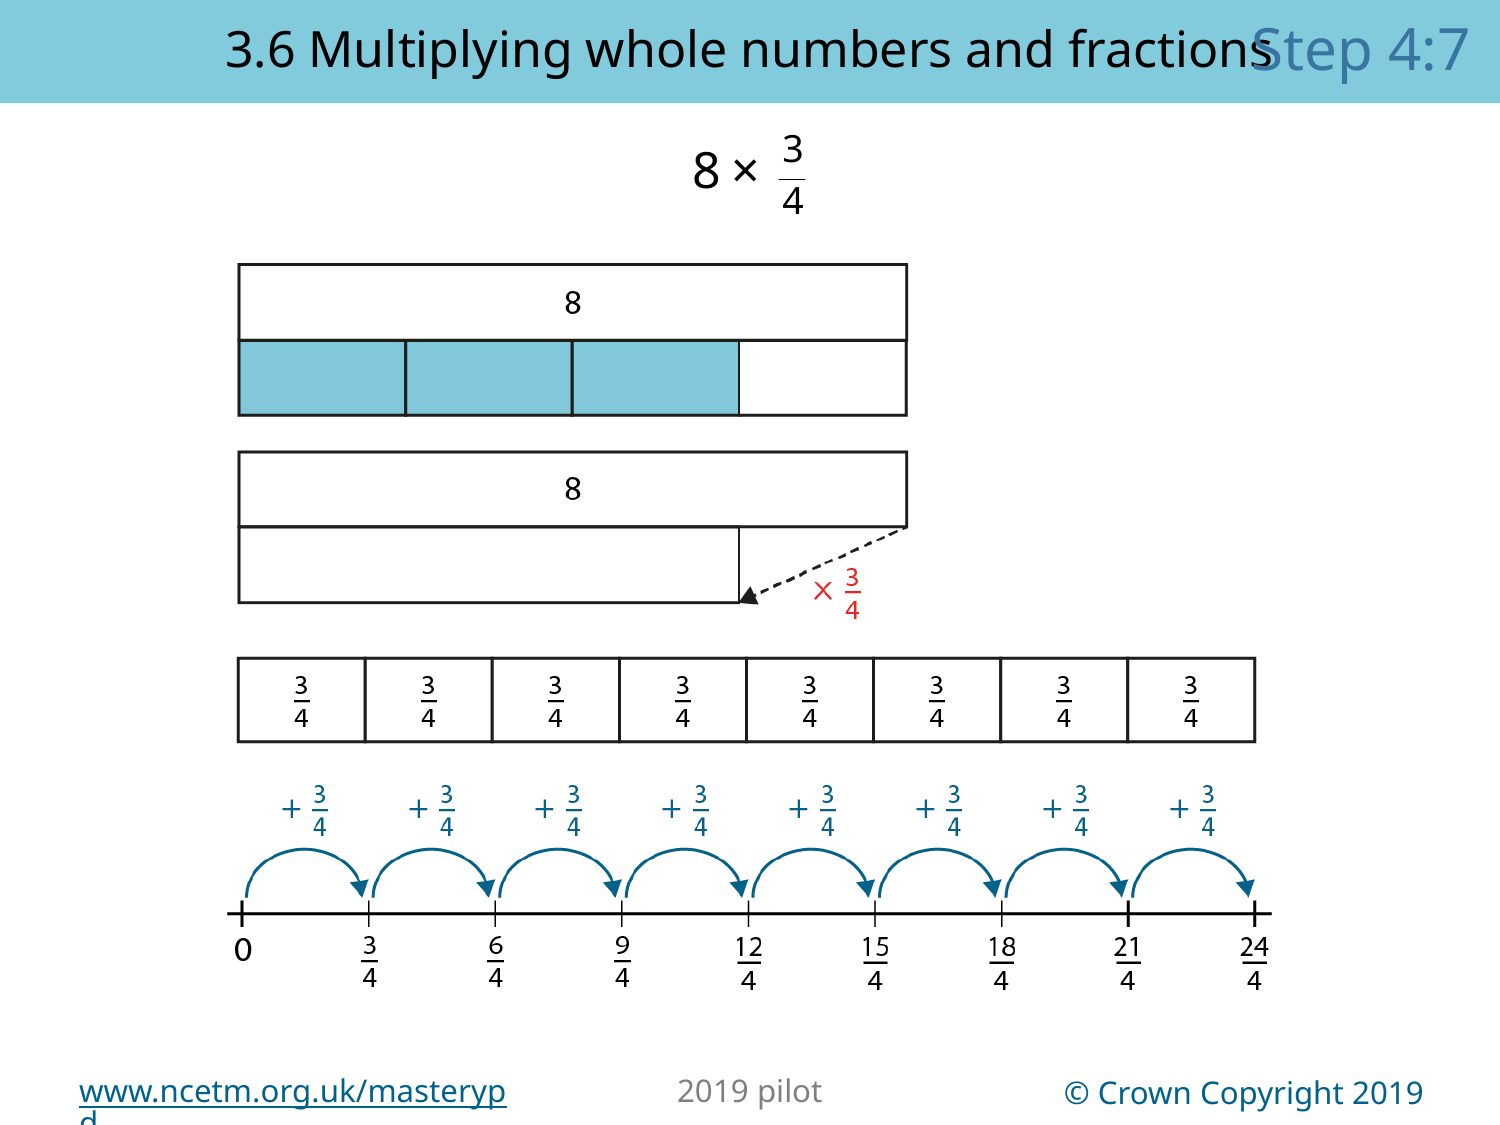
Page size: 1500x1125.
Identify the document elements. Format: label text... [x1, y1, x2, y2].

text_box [689, 128, 811, 221]
list Step 4:7 [0, 0, 1500, 104]
picture [210, 263, 1290, 1009]
